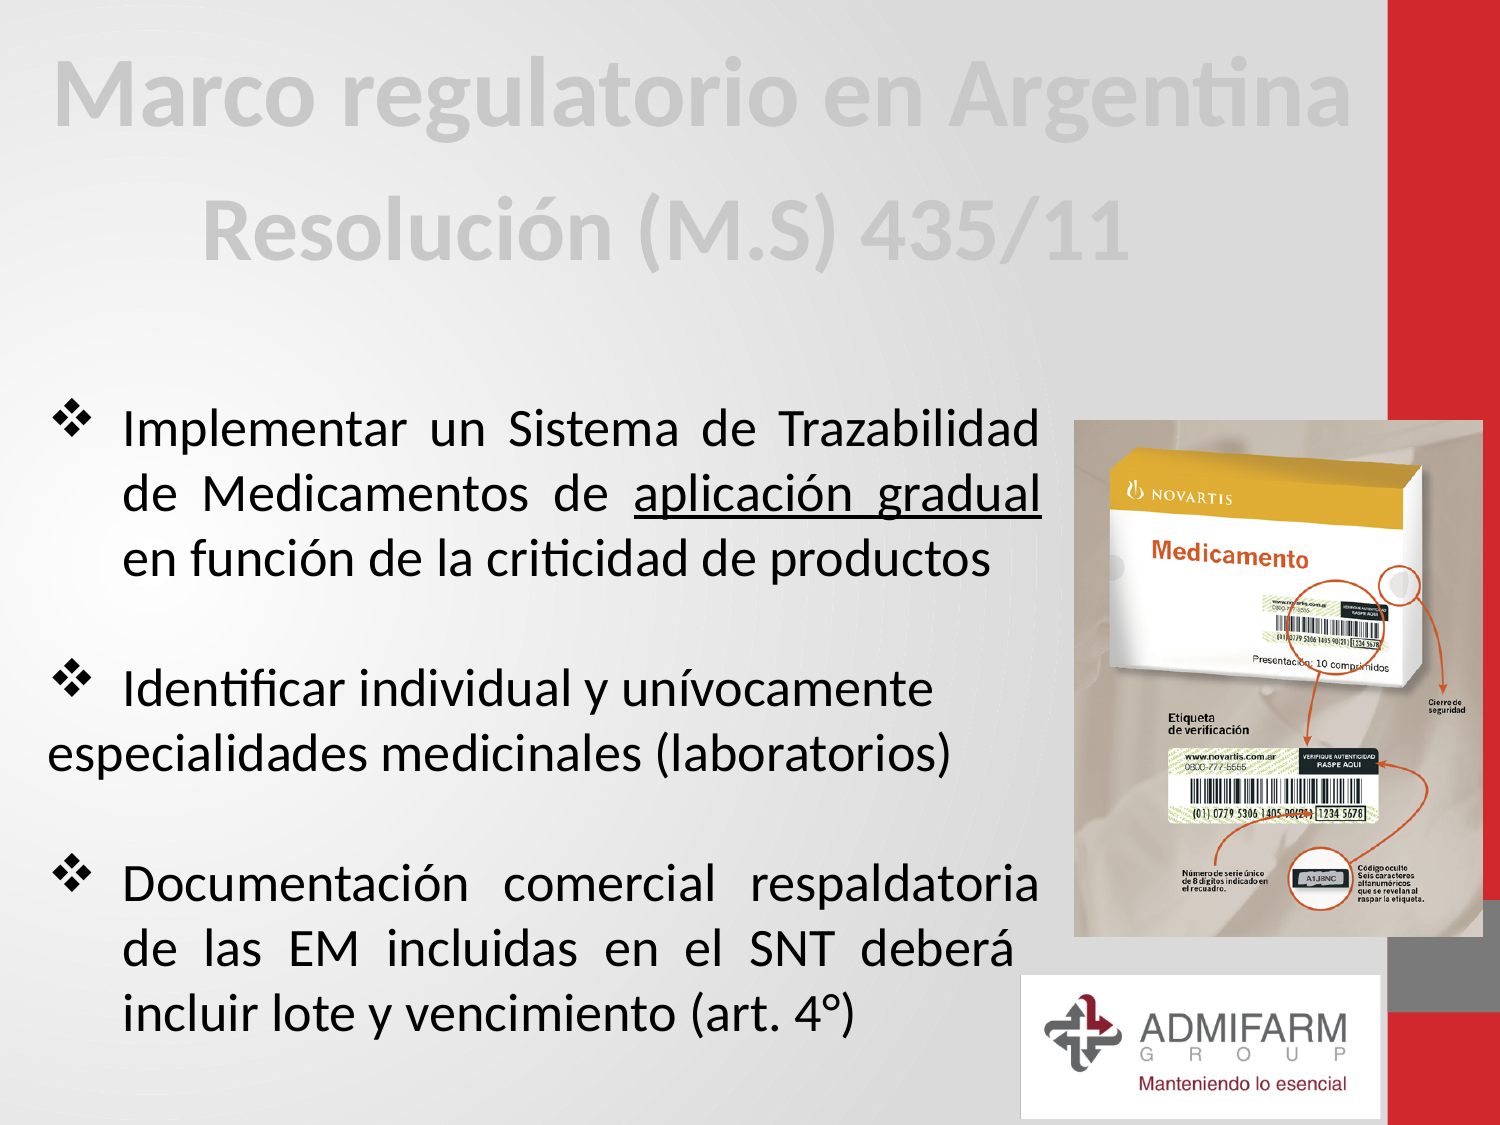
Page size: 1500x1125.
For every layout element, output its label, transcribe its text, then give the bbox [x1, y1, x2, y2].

text_box Resolución (M.S) 435/11 [186, 160, 1150, 286]
text_box Marco regulatorio en Argentina [36, 19, 1371, 155]
text_box Implementar un Sistema de Trazabilidad de Medicamentos de aplicación gradual en función de la criticidad de productos Identificar individual y unívocamente especialidades medicinales (laboratorios) Documentación comercial respaldatoria de las EM incluidas en el SNT deberá incluir lote y vencimiento (art. 4°) [33, 385, 1058, 1125]
picture [1074, 420, 1483, 938]
picture [1020, 975, 1381, 1120]
